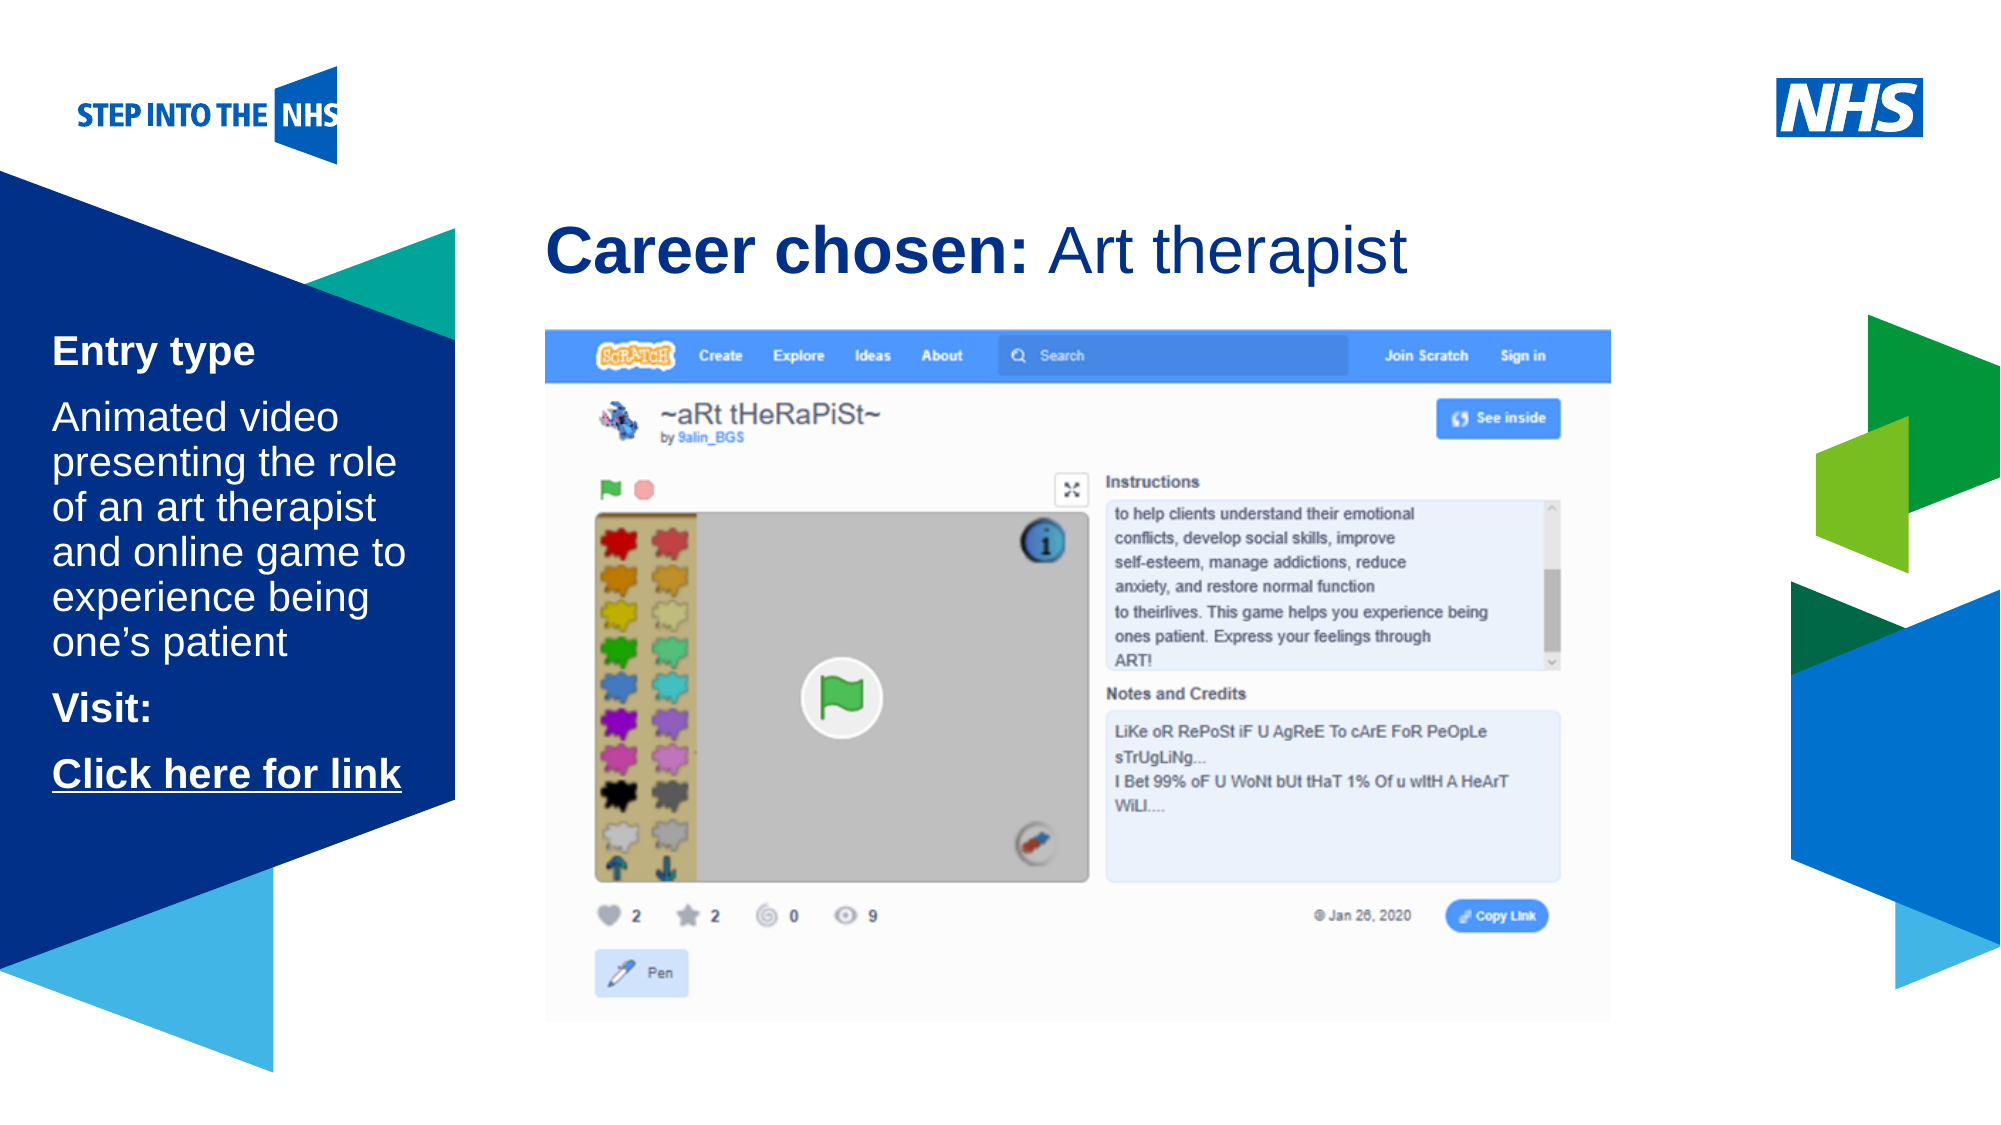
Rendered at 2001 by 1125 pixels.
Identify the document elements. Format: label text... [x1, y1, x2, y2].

text_box Entry type Animated video presenting the role of an art therapist and online game to experience being one’s patient Visit: Click here for link [51, 329, 411, 796]
title Career chosen: Art therapist [545, 216, 1767, 306]
picture [545, 329, 1611, 1022]
